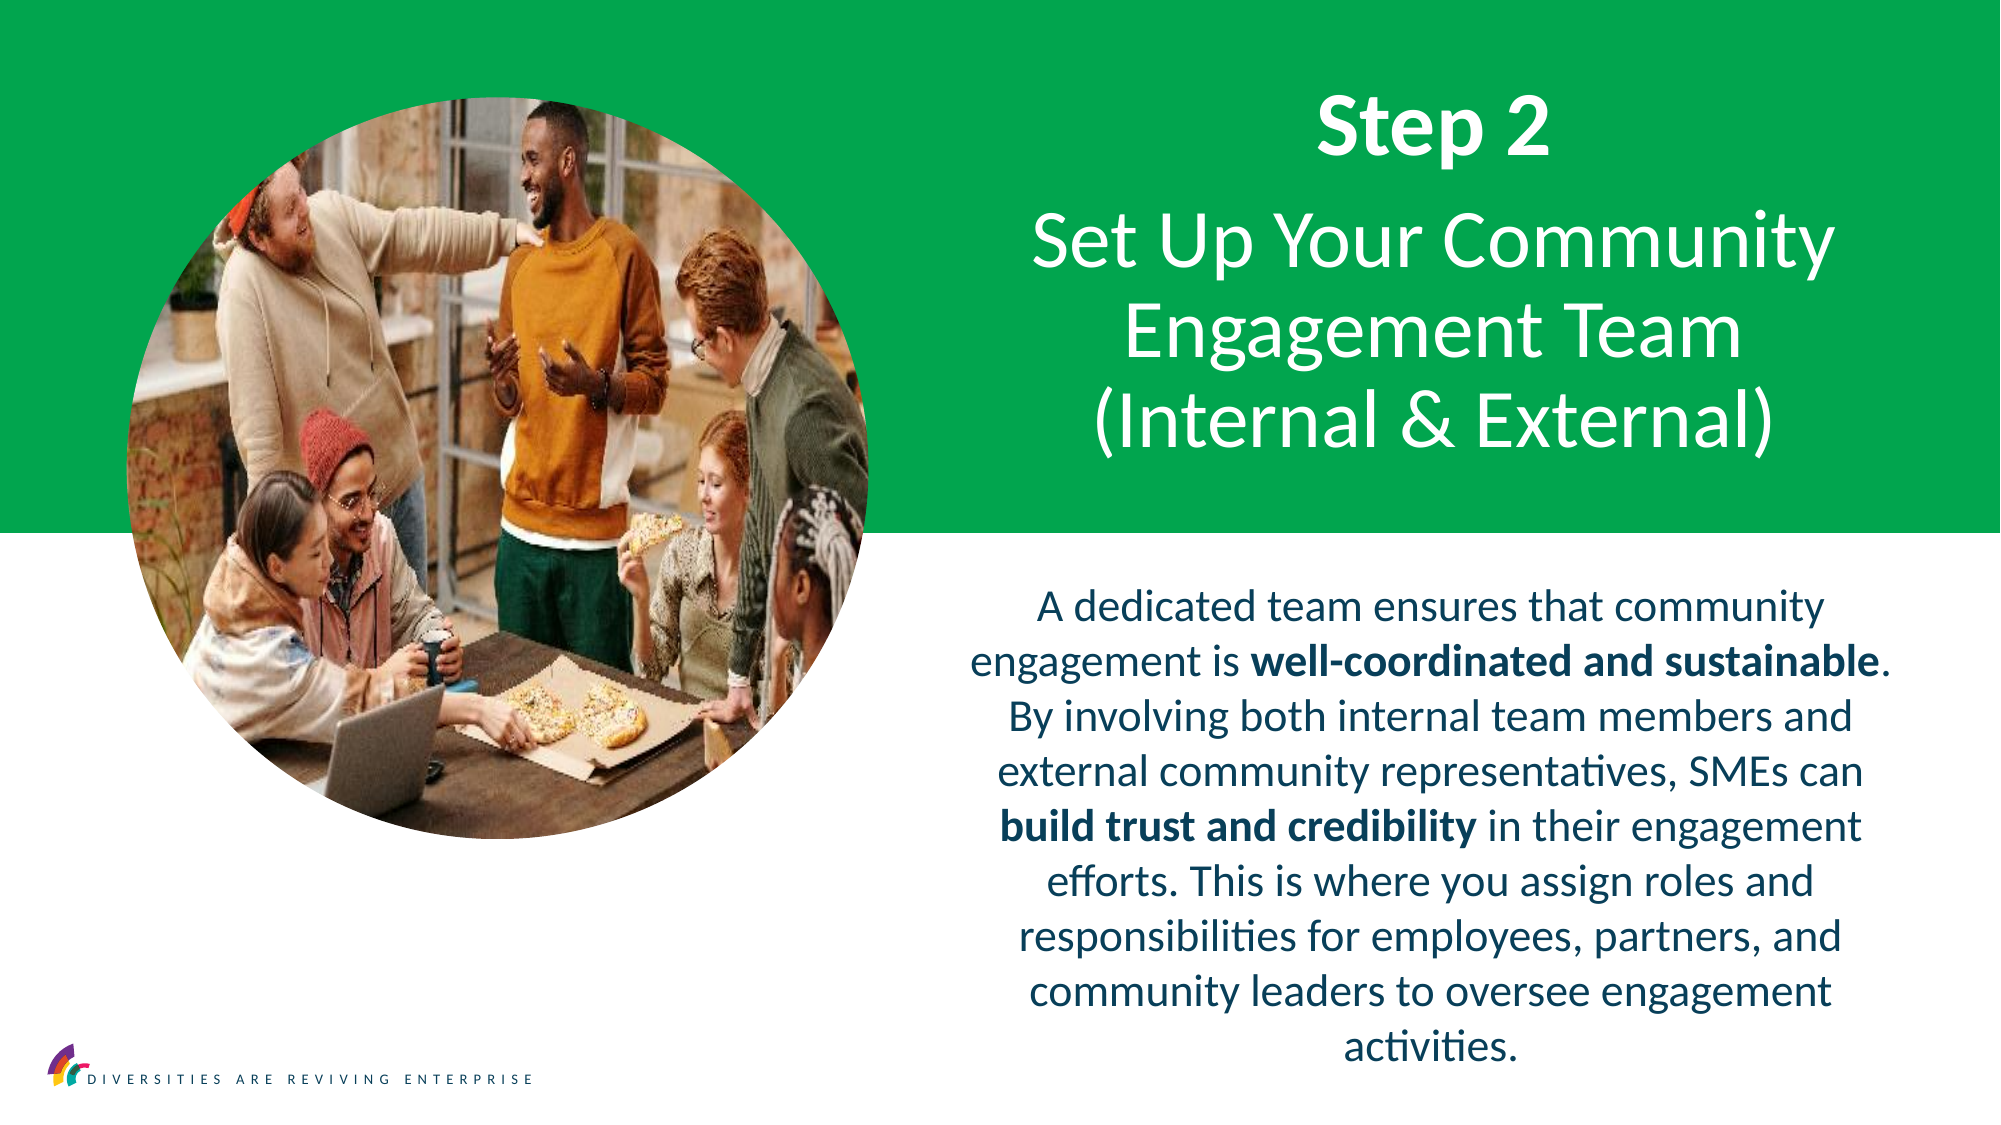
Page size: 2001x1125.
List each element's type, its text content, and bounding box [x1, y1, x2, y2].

list Step 2 Set Up Your Community Engagement Team (Internal & External) [995, 248, 1874, 404]
text_box A dedicated team ensures that community engagement is well-coordinated and sustainable. By involving both internal team members and external community representatives, SMEs can build trust and credibility in their engagement efforts. This is where you assign roles and responsibilities for employees, partners, and community leaders to oversee engagement activities. [943, 568, 1919, 1079]
picture [126, 97, 869, 840]
